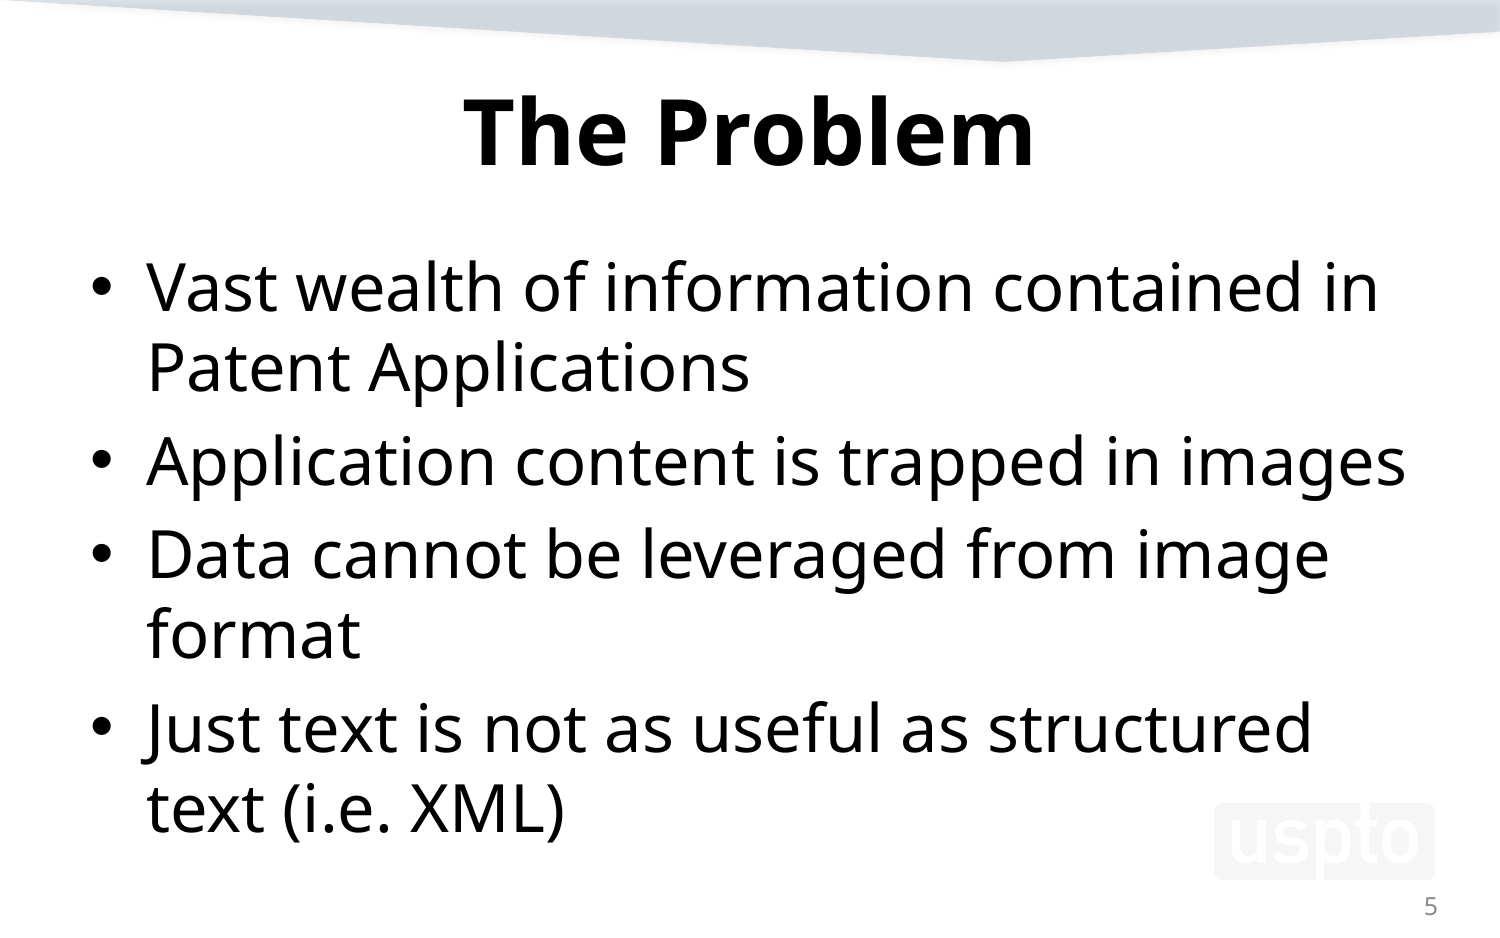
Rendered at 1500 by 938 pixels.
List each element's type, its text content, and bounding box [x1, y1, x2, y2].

list Vast wealth of information contained in Patent Applications Application content is trapped in images Data cannot be leveraged from image format Just text is not as useful as structured text (i.e. XML) [75, 237, 1425, 874]
slide_number 5 [1135, 882, 1454, 933]
title The Problem [75, 50, 1425, 207]
